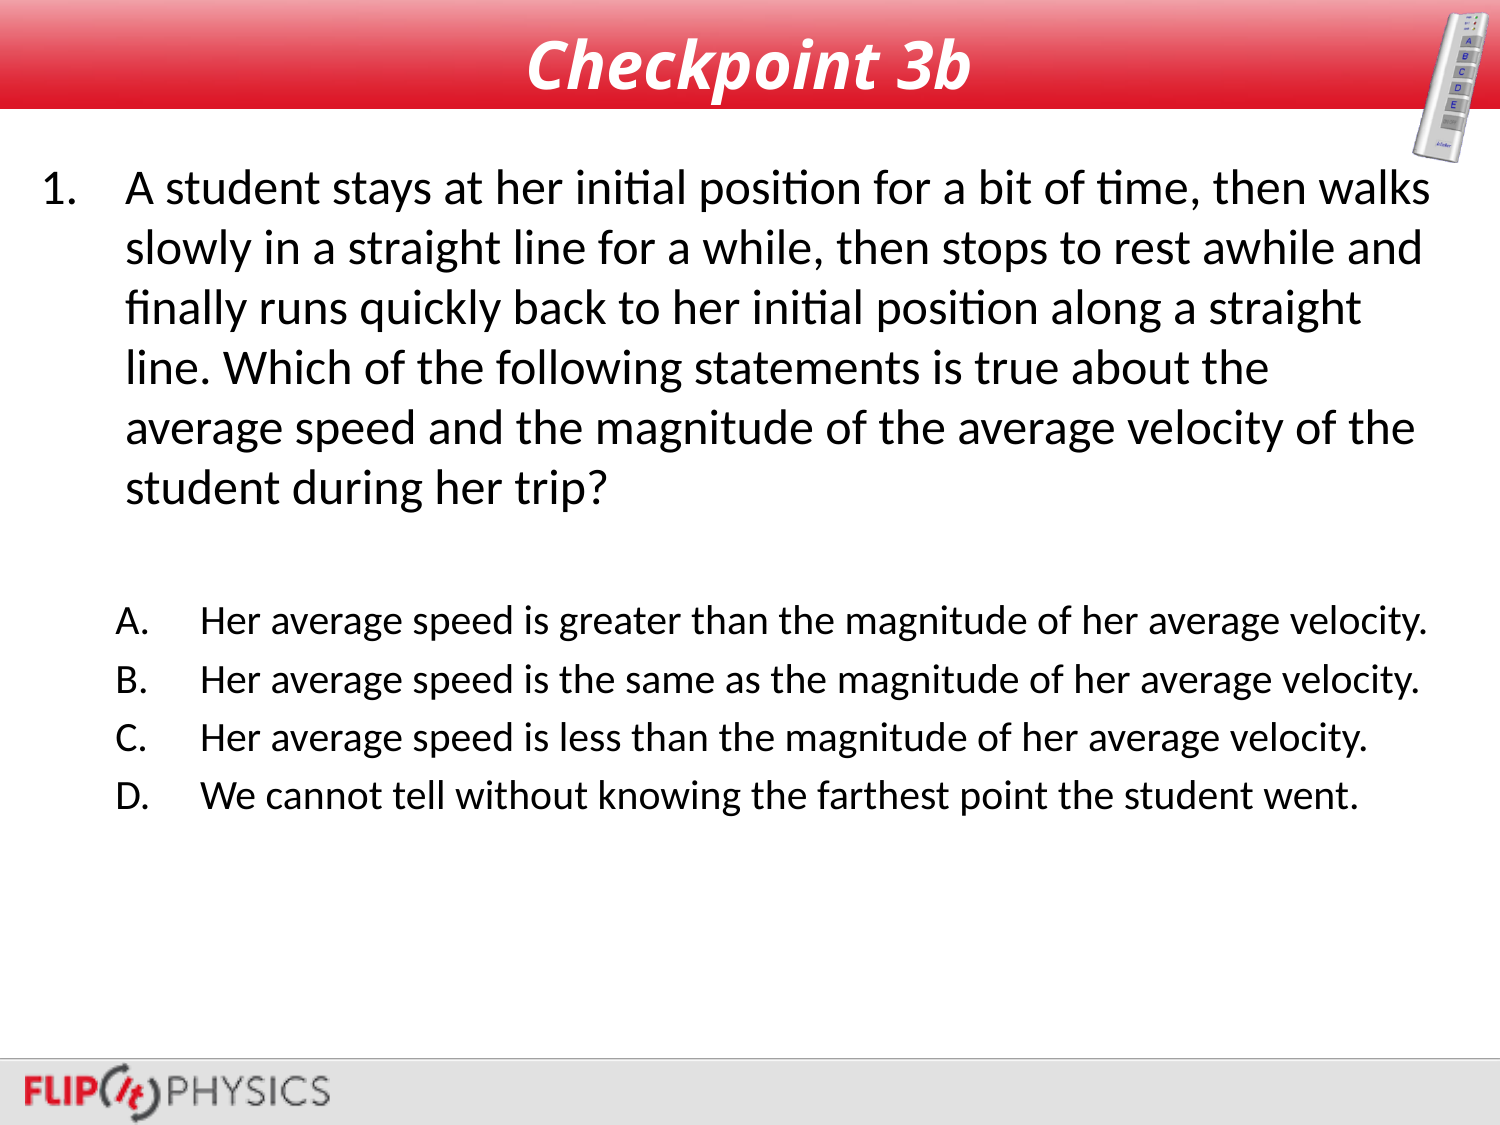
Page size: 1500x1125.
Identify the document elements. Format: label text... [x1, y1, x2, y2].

picture [0, 0, 1500, 163]
list A student stays at her initial position for a bit of time, then walks slowly in a straight line for a while, then stops to rest awhile and finally runs quickly back to her initial position along a straight line. Which of the following statements is true about the average speed and the magnitude of the average velocity of the student during her trip? Her average speed is greater than the magnitude of her average velocity. Her average speed is the same as the magnitude of her average velocity. Her average speed is less than the magnitude of her average velocity. We cannot tell without knowing the farthest point the student went. [25, 147, 1454, 1005]
title Checkpoint 3b [75, 15, 1425, 91]
picture [0, 1058, 1500, 1125]
